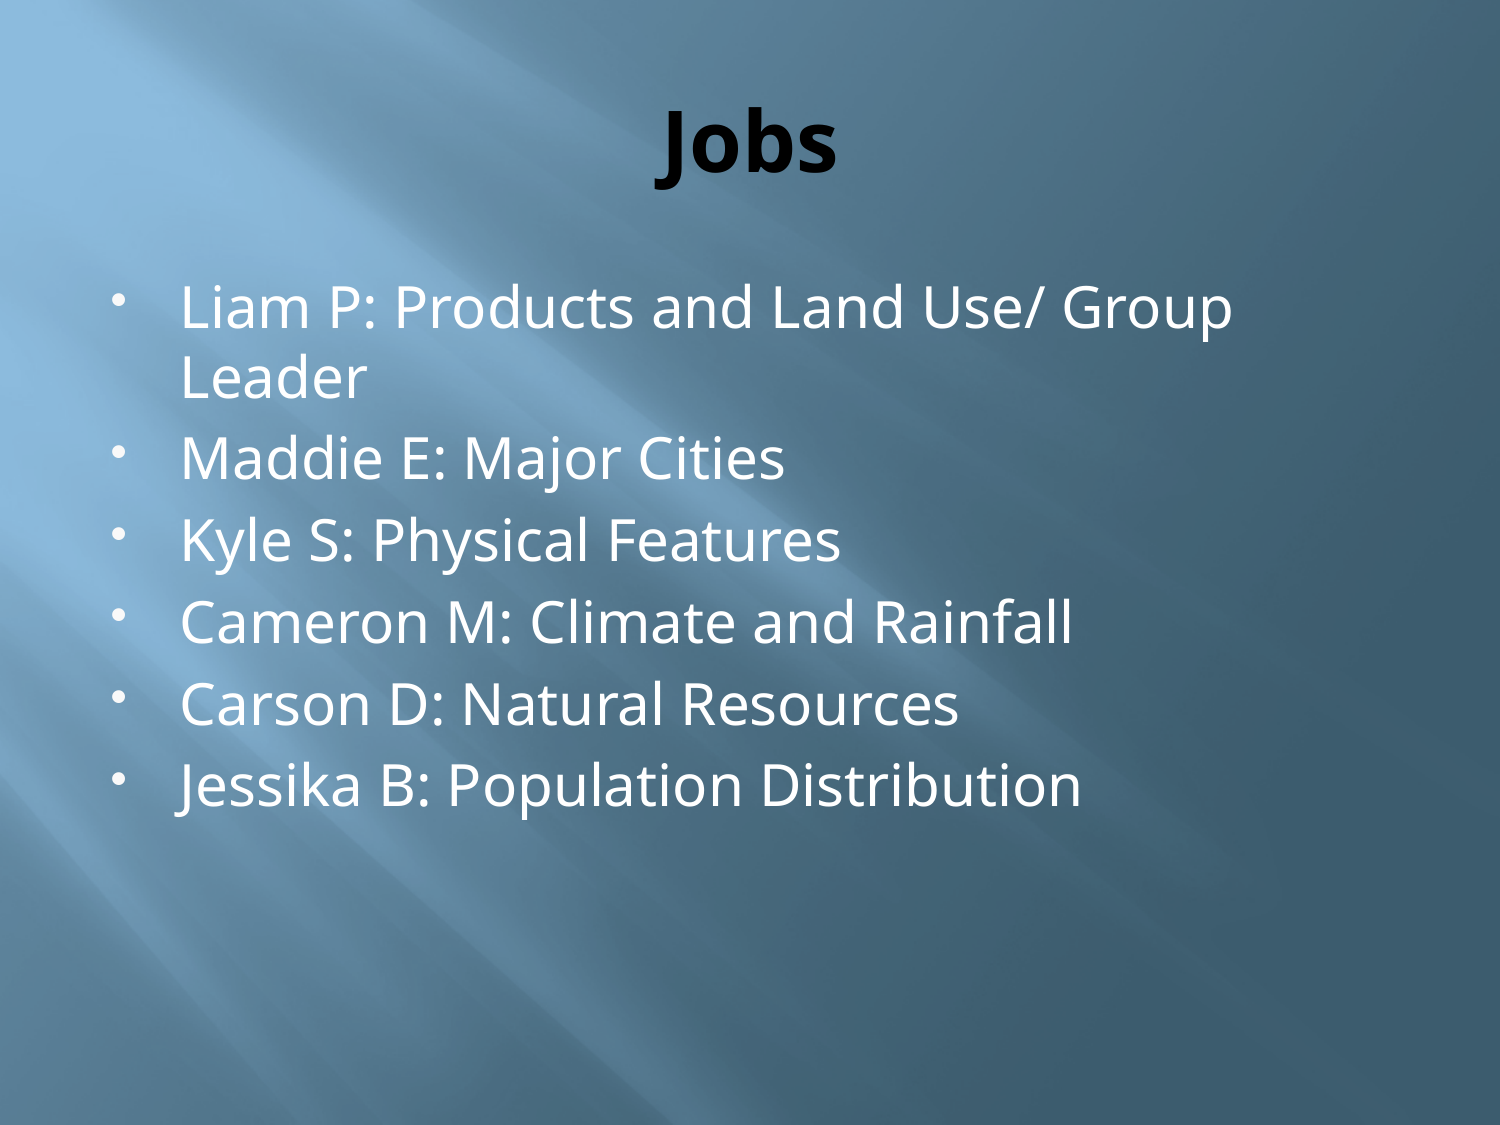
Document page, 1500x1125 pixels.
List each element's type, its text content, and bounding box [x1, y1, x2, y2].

list Liam P: Products and Land Use/ Group Leader Maddie E: Major Cities Kyle S: Physical Features Cameron M: Climate and Rainfall Carson D: Natural Resources Jessika B: Population Distribution [75, 262, 1425, 1035]
title Jobs [75, 45, 1425, 233]
